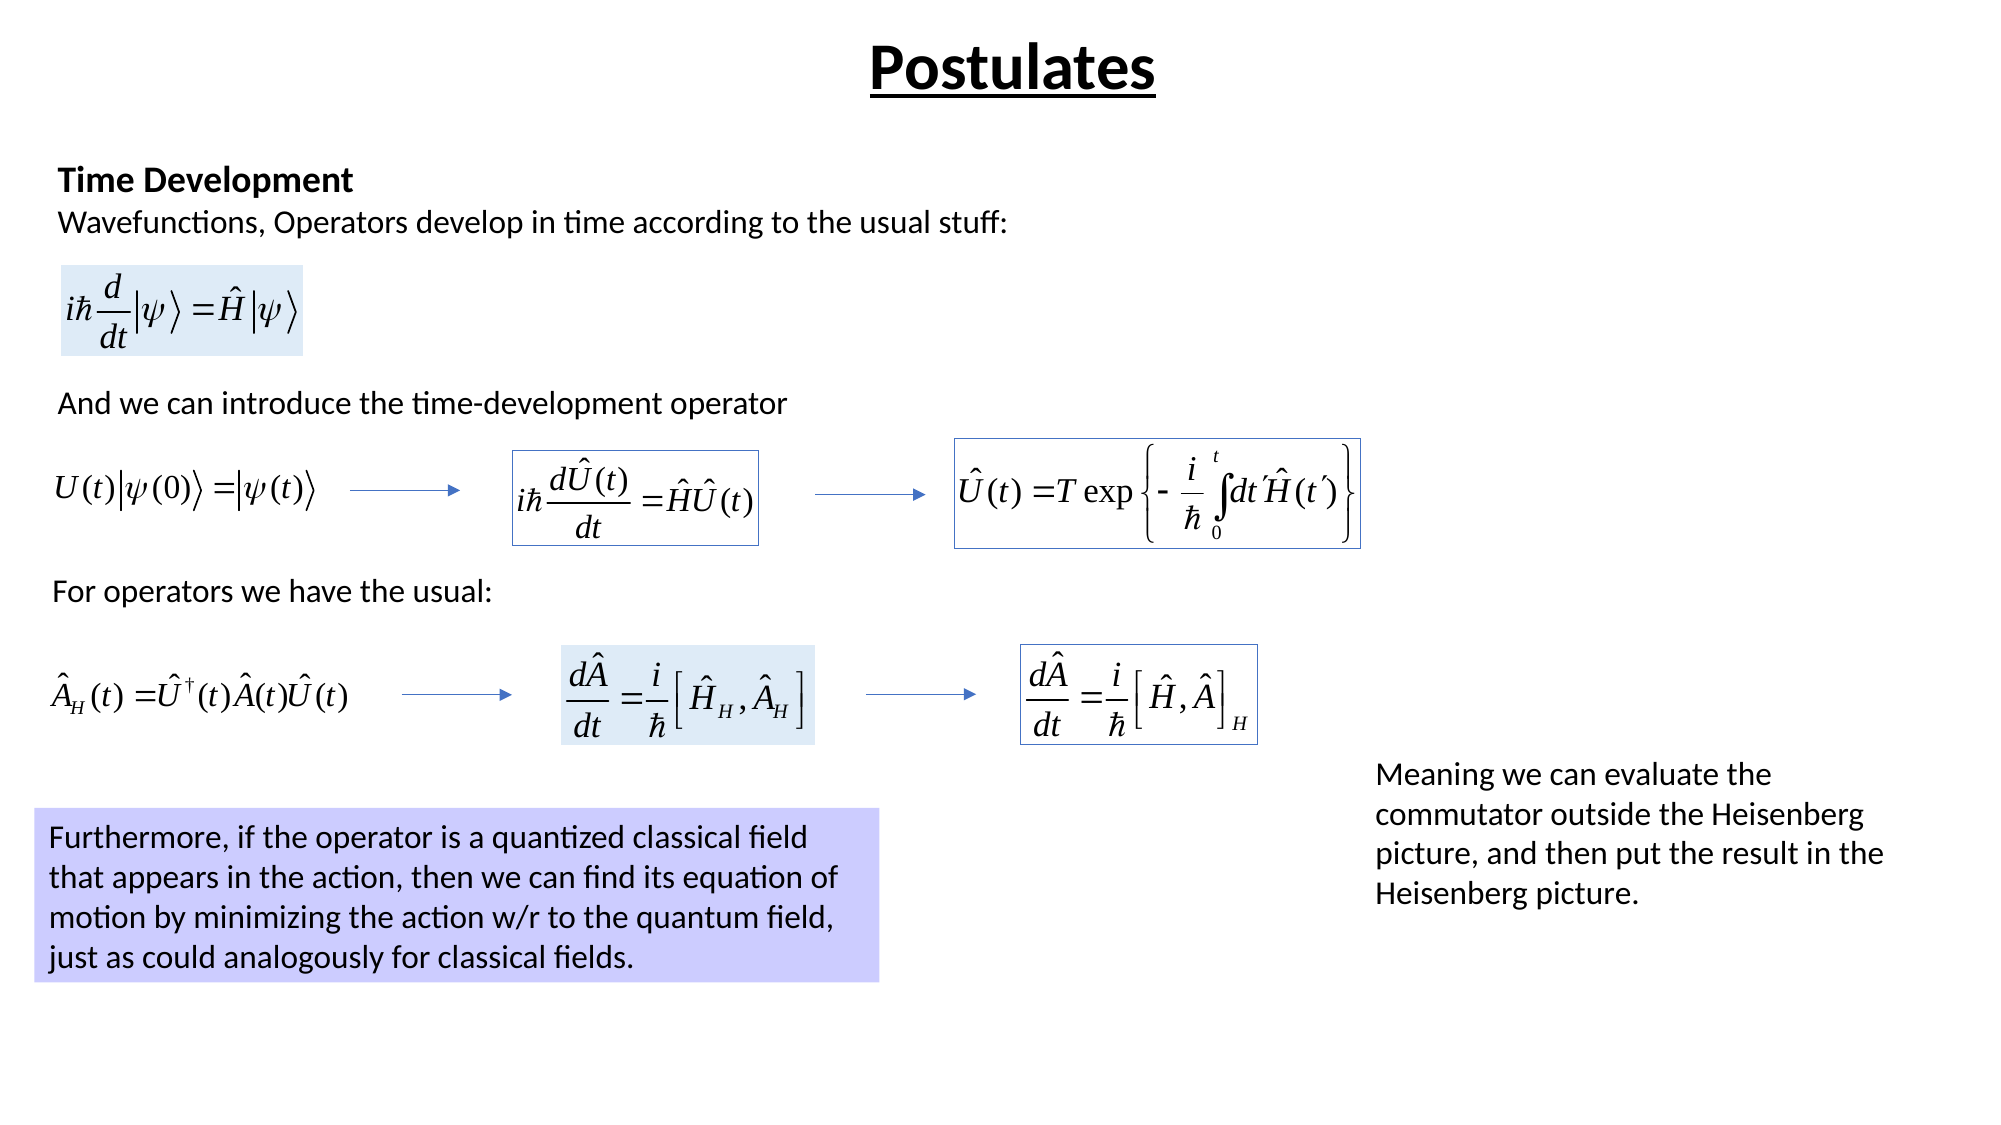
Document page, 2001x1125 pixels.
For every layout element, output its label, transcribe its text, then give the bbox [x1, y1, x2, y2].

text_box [44, 666, 356, 723]
text_box Postulates [855, 15, 1264, 110]
text_box Meaning we can evaluate the commutator outside the Heisenberg picture, and then put the result in the Heisenberg picture. [1360, 744, 1936, 919]
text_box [60, 264, 304, 357]
text_box For operators we have the usual: [37, 561, 883, 617]
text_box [51, 462, 323, 519]
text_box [1020, 644, 1258, 745]
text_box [511, 450, 759, 546]
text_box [954, 438, 1361, 549]
text_box And we can introduce the time-development operator [42, 374, 889, 430]
text_box Furthermore, if the operator is a quantized classical field that appears in the action, then we can find its equation of motion by minimizing the action w/r to the quantum field, just as could analogously for classical fields. [34, 807, 880, 983]
text_box Time Development Wavefunctions, Operators develop in time according to the usual stuff: [42, 147, 1264, 247]
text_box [560, 644, 816, 745]
